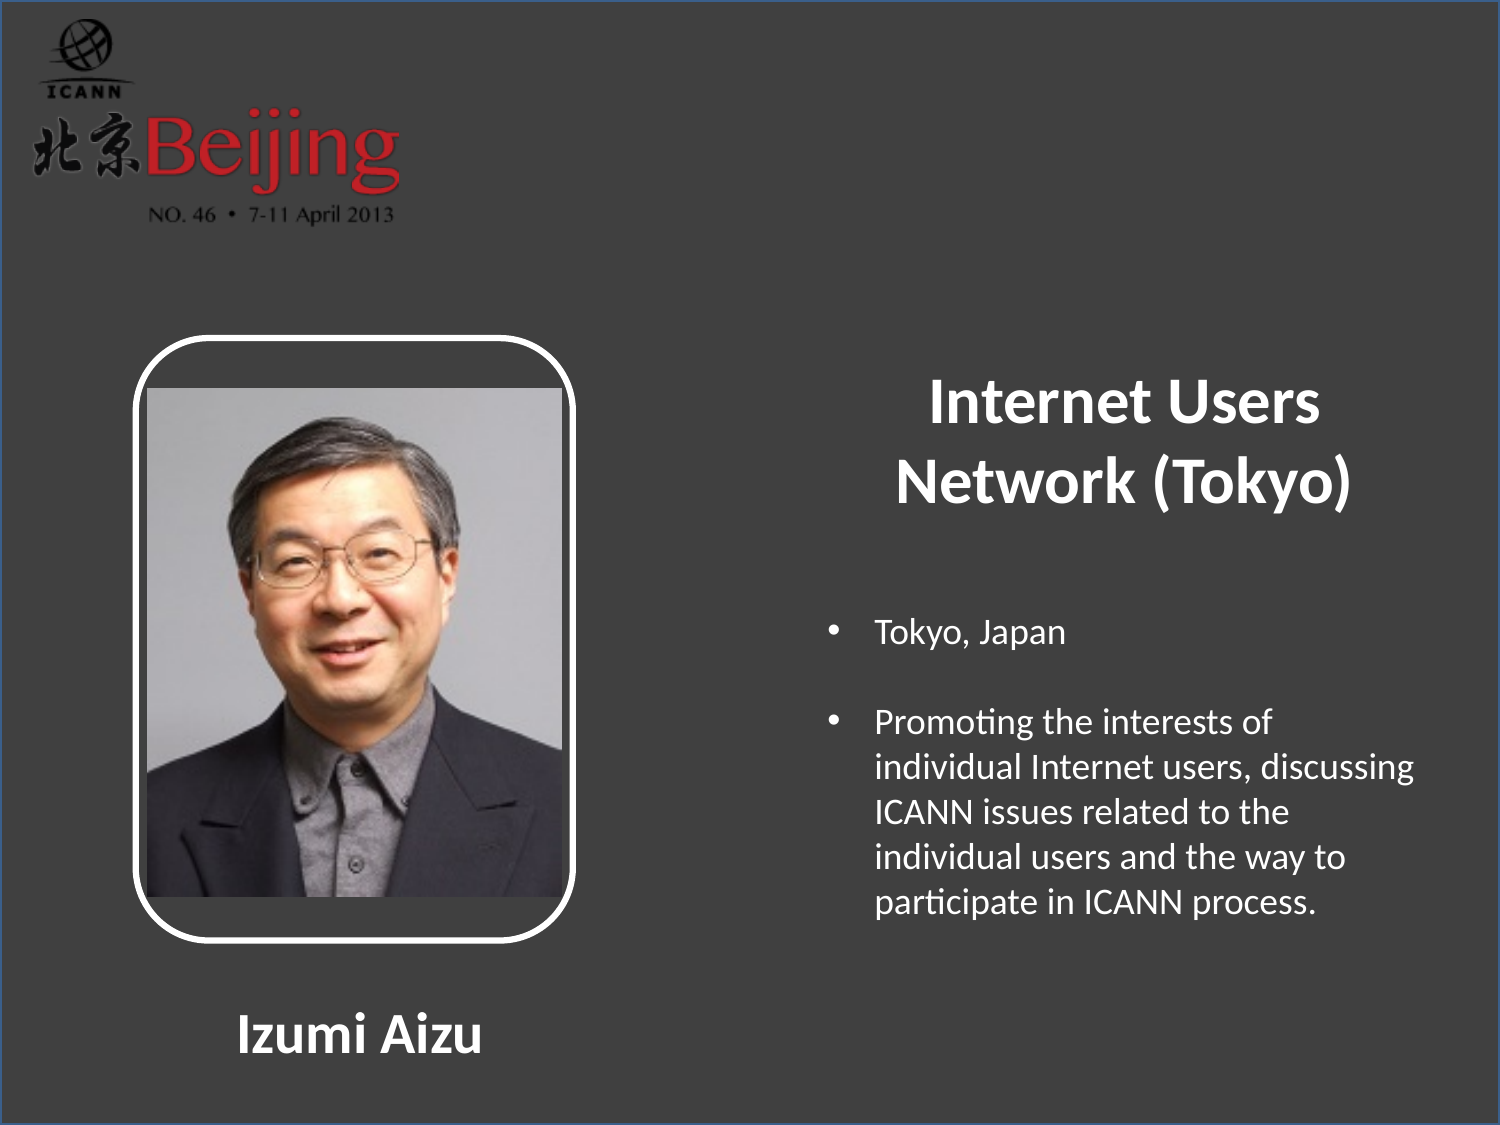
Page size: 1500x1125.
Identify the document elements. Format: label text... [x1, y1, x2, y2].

text_box Izumi Aizu [123, 987, 597, 1073]
picture [147, 388, 562, 897]
text_box Internet Users Network (Tokyo) Tokyo, Japan Promoting the interests of individual Internet users, discussing ICANN issues related to the individual users and the way to participate in ICANN process. [812, 349, 1437, 929]
picture [29, 19, 399, 238]
